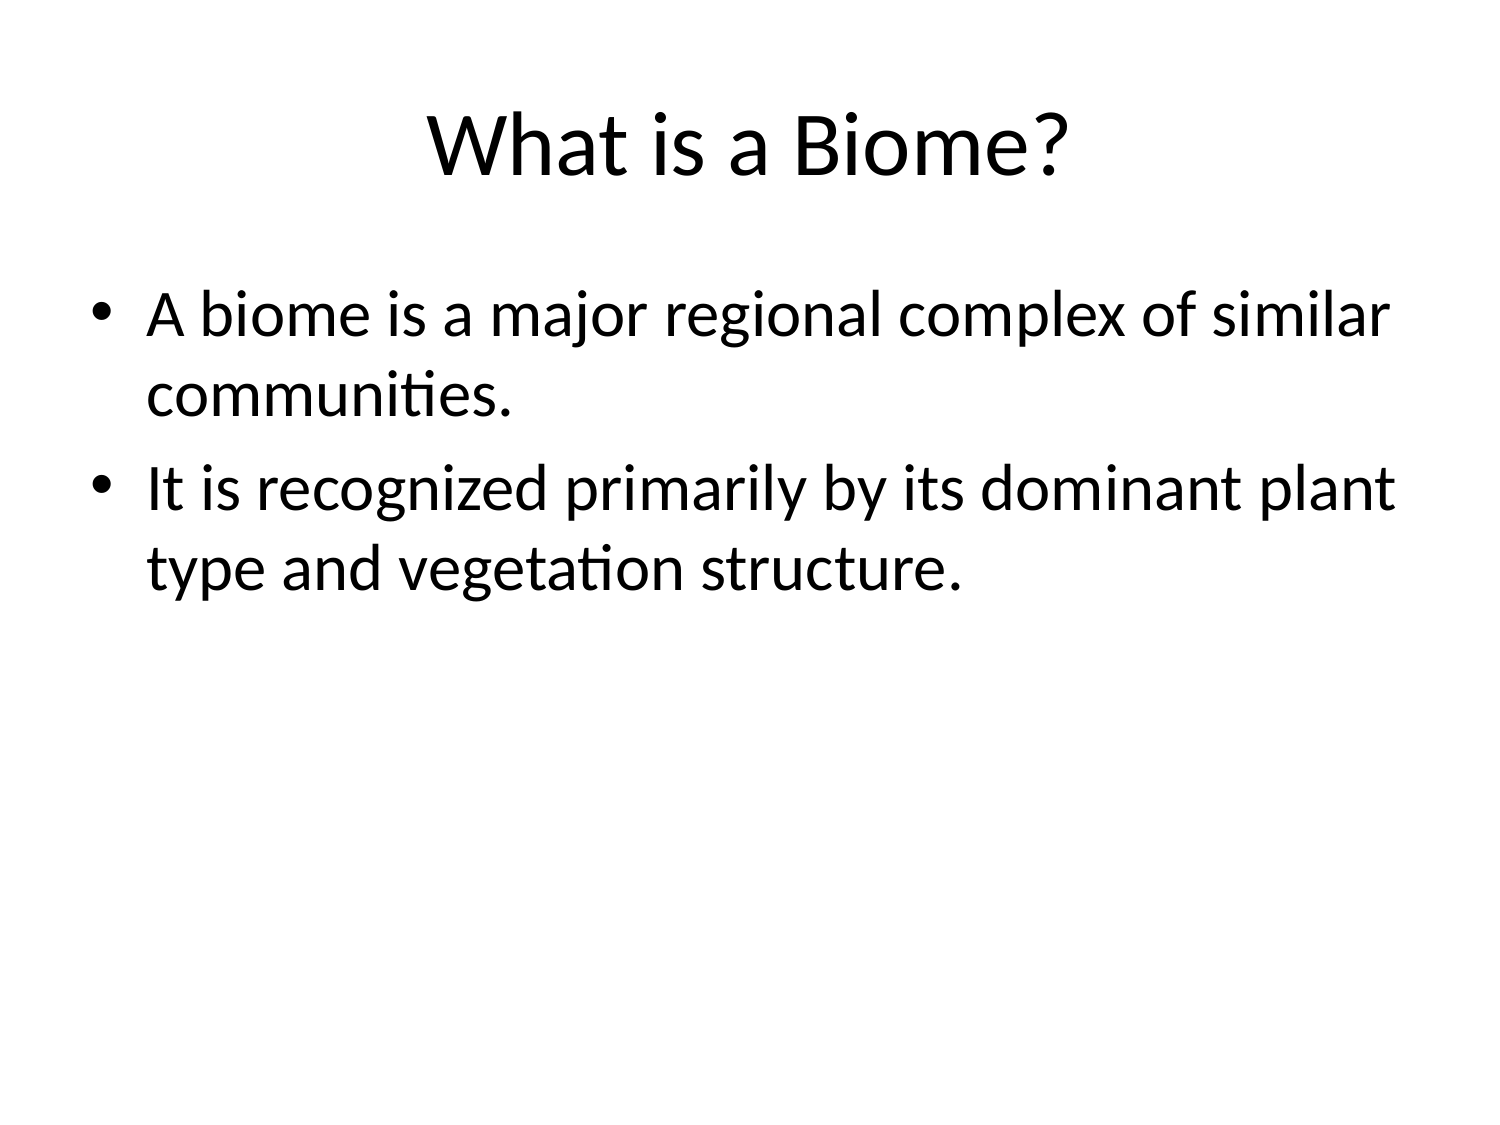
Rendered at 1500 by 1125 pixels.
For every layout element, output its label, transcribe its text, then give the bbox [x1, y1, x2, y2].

list A biome is a major regional complex of similar communities. It is recognized primarily by its dominant plant type and vegetation structure. [75, 262, 1425, 1005]
title What is a Biome? [75, 45, 1425, 233]
